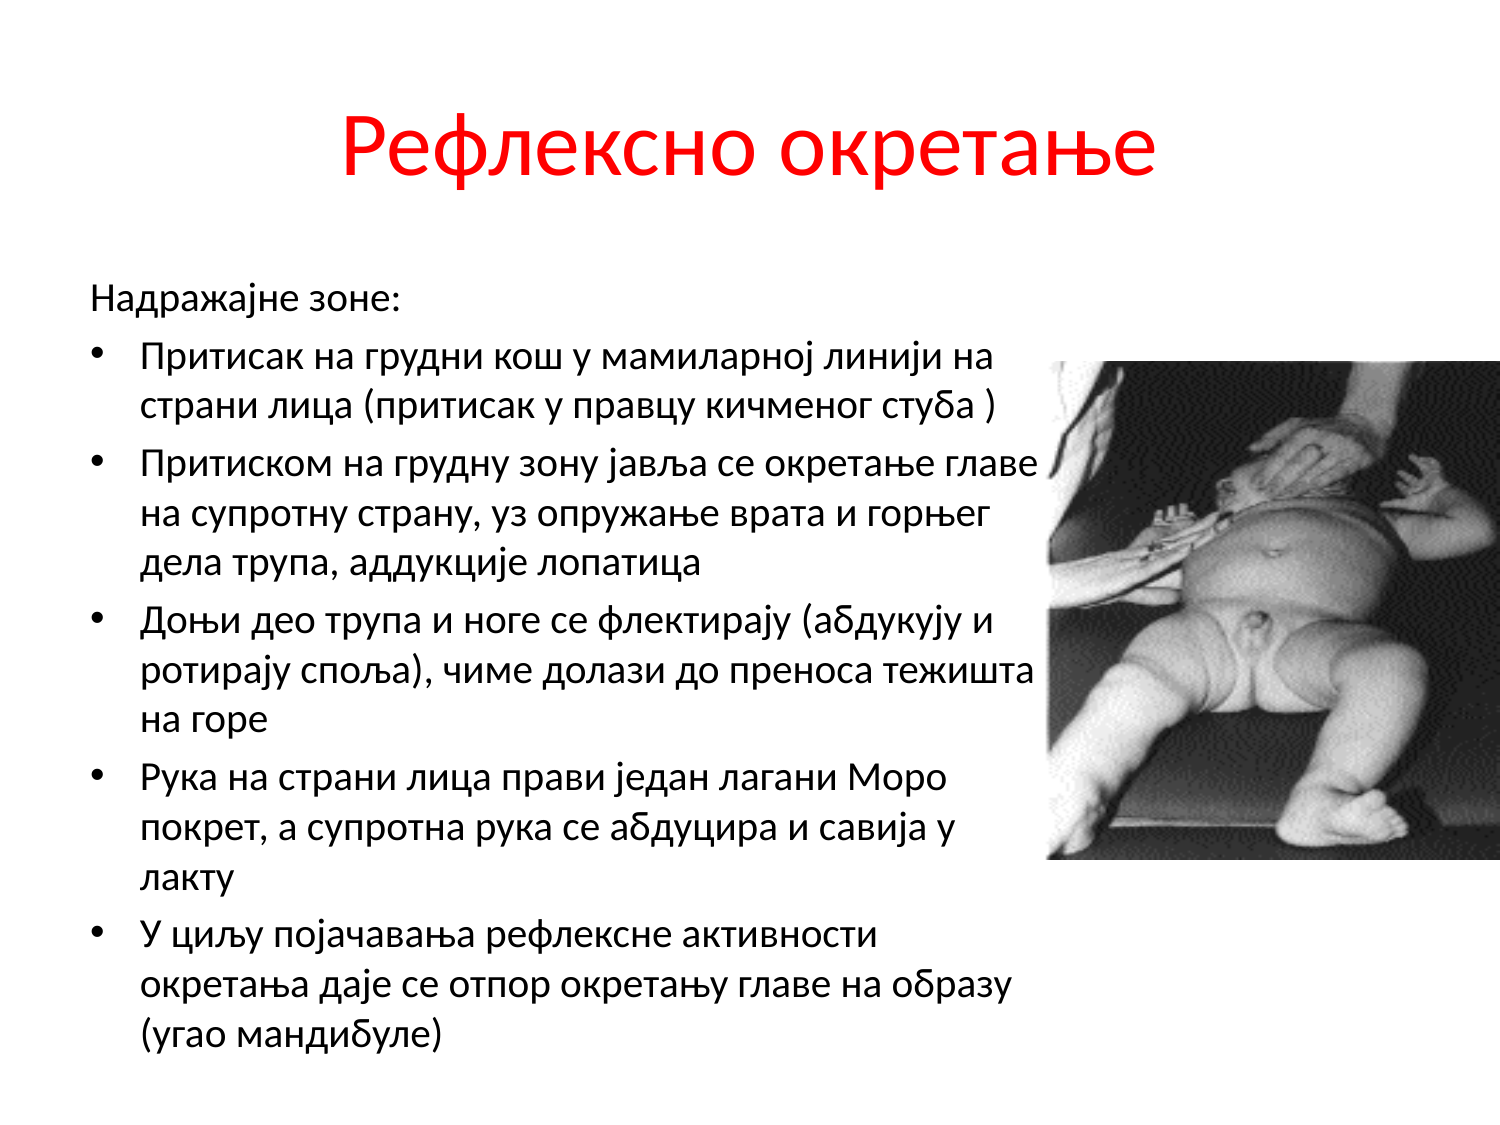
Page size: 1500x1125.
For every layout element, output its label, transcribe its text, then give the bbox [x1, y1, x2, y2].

list Надражајне зоне: Притисак на грудни кош у мамиларној линији на страни лица (притисак у правцу кичменог стуба ) Притиском на грудну зону јавља се окретање главе на супротну страну, уз опружање врата и горњег дела трупа, аддукције лопатица Доњи део трупа и ноге се флектирају (абдукују и ротирају споља), чиме долази до преноса тежишта на горе Рука на страни лица прави један лагани Моро покрет, а супротна рука се абдуцира и савија у лакту У циљу појачавања рефлексне активности окретања даје се отпор окретању главе на образу (угао мандибуле) [75, 262, 1058, 1083]
title Рефлексно окретање [75, 45, 1425, 233]
picture [1038, 361, 1500, 860]
